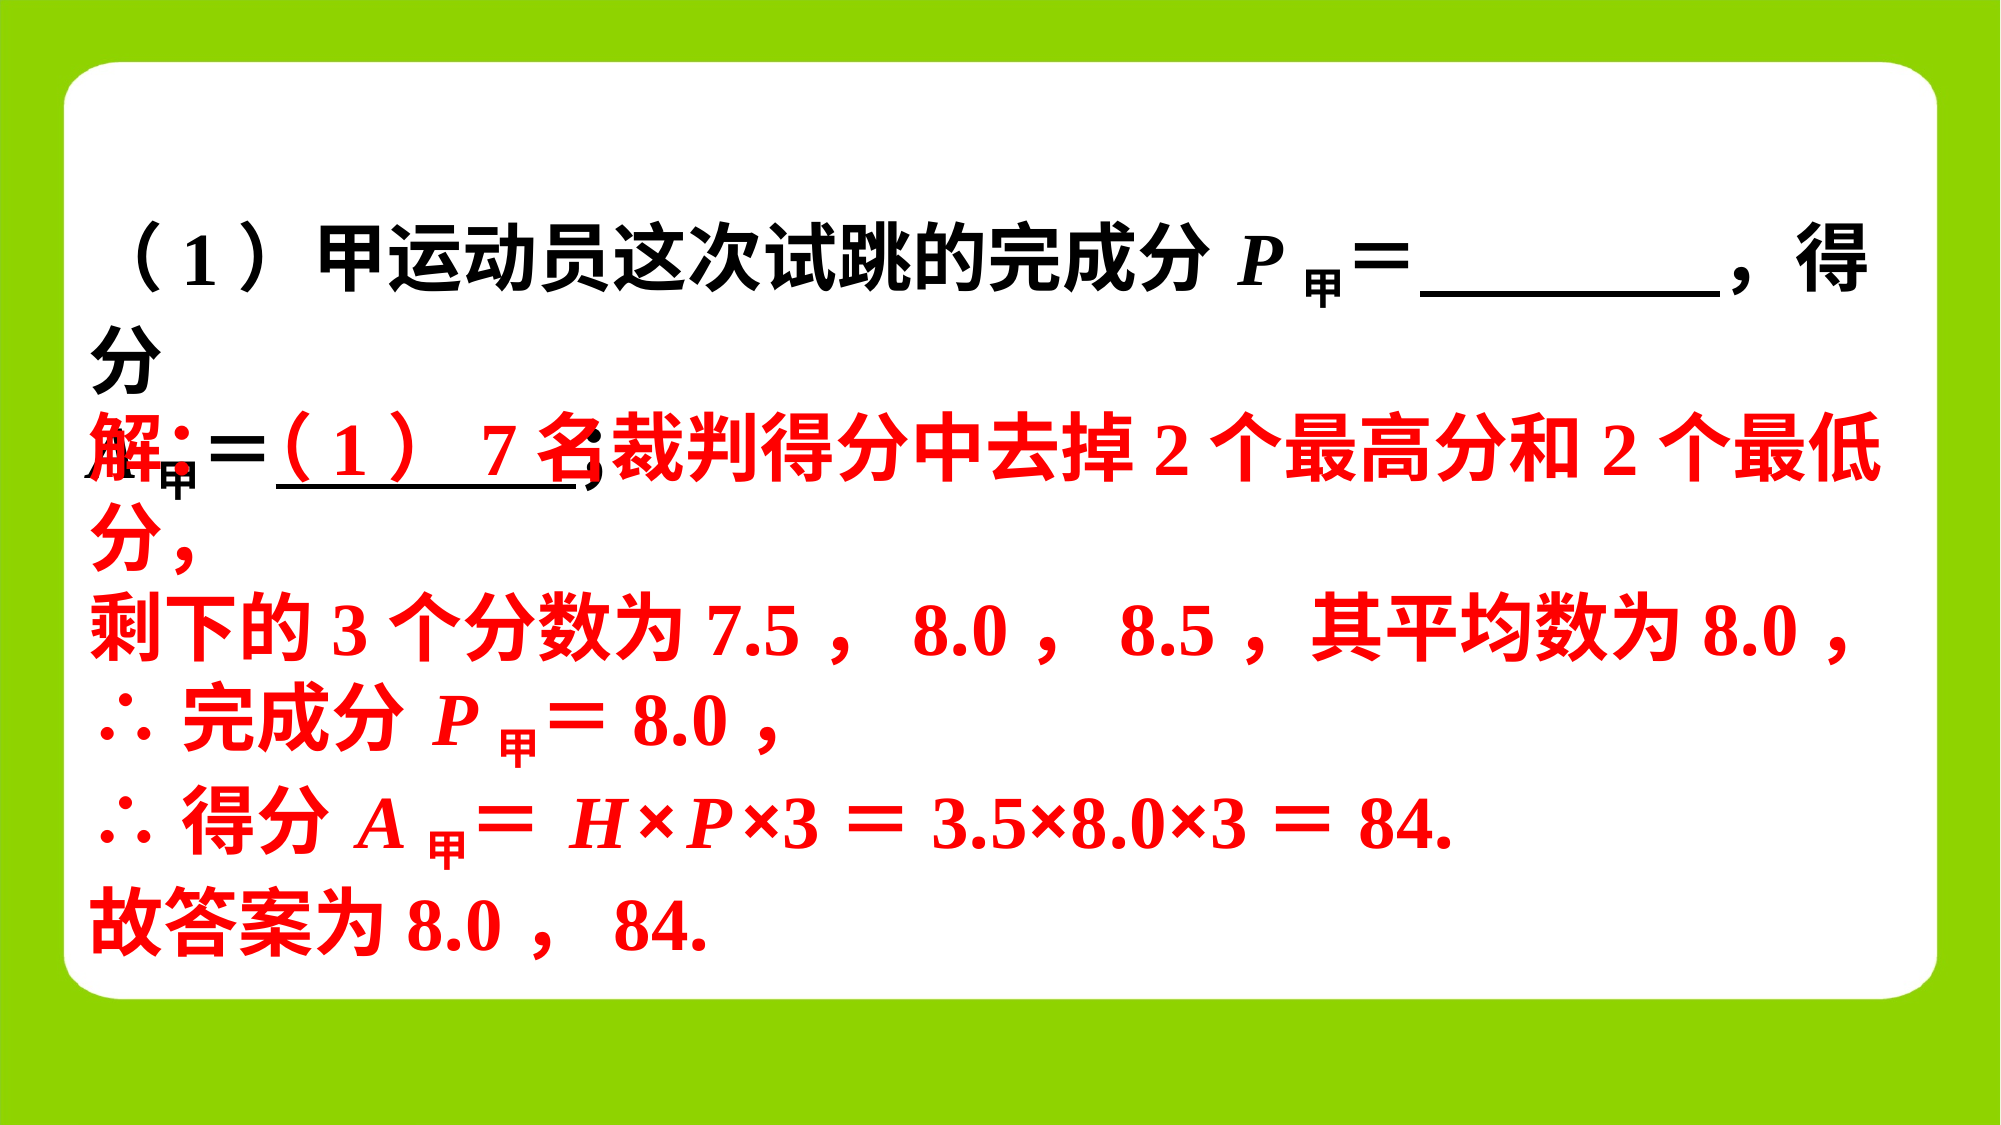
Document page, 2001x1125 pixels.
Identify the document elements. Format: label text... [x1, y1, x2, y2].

picture [0, 0, 2001, 1125]
text_box （1）甲运动员这次试跳的完成分P甲＝ ，得分 A甲＝ ； [88, 210, 1912, 393]
text_box 解：（1）7名裁判得分中去掉2个最高分和2个最低分， 剩下的3个分数为7.5，8.0，8.5，其平均数为8.0， ∴完成分P甲＝8.0， ∴得分A甲＝H×P×3＝3.5×8.0×3＝84. 故答案为8.0，84. [88, 400, 1974, 856]
